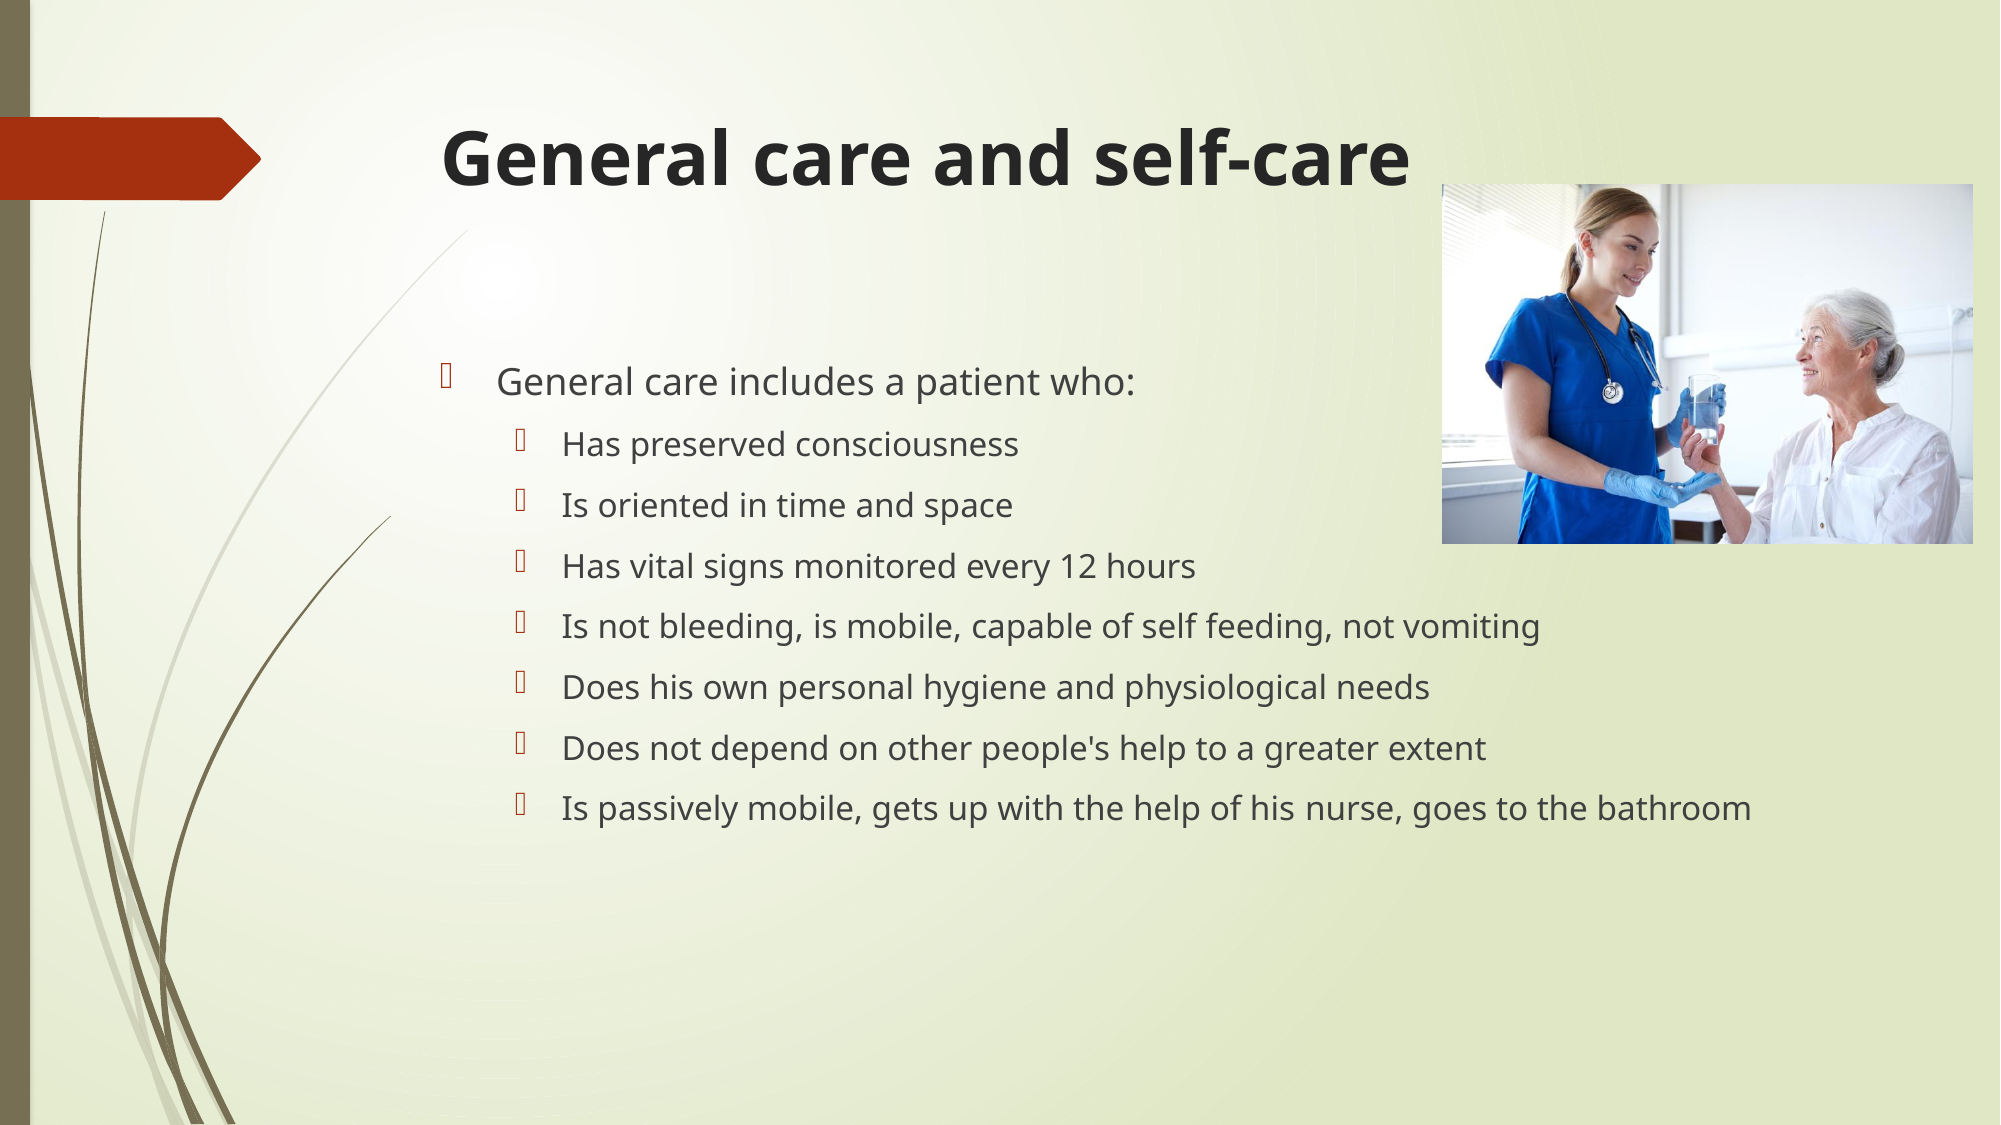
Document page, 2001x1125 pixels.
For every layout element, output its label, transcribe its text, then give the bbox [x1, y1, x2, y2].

list General care includes a patient who: Has preserved consciousness Is oriented in time and space Has vital signs monitored every 12 hours Is not bleeding, is mobile, capable of self feeding, not vomiting Does his own personal hygiene and physiological needs Does not depend on other people's help to a greater extent Is passively mobile, gets up with the help of his nurse, goes to the bathroom [424, 350, 1888, 970]
picture [1442, 184, 1973, 545]
title General care and self-care [425, 102, 1888, 313]
